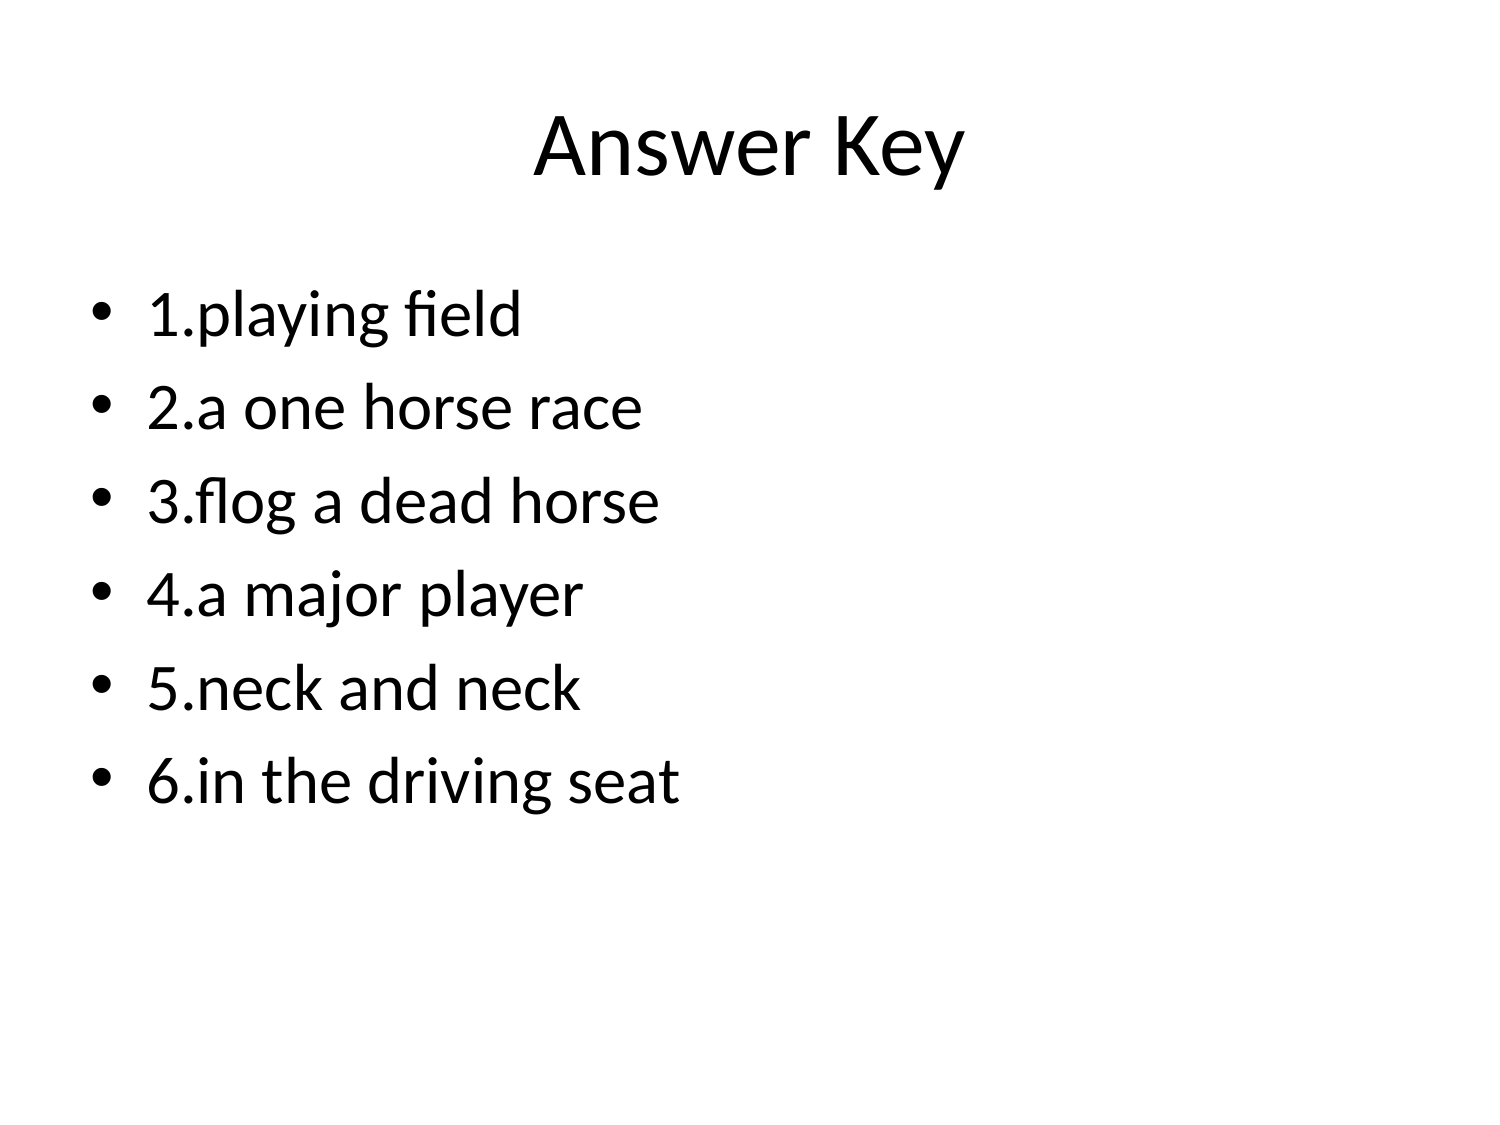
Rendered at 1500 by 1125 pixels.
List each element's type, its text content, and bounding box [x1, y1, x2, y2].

list 1.playing field 2.a one horse race 3.flog a dead horse 4.a major player 5.neck and neck 6.in the driving seat [75, 262, 1425, 1005]
title Answer Key [75, 45, 1425, 233]
